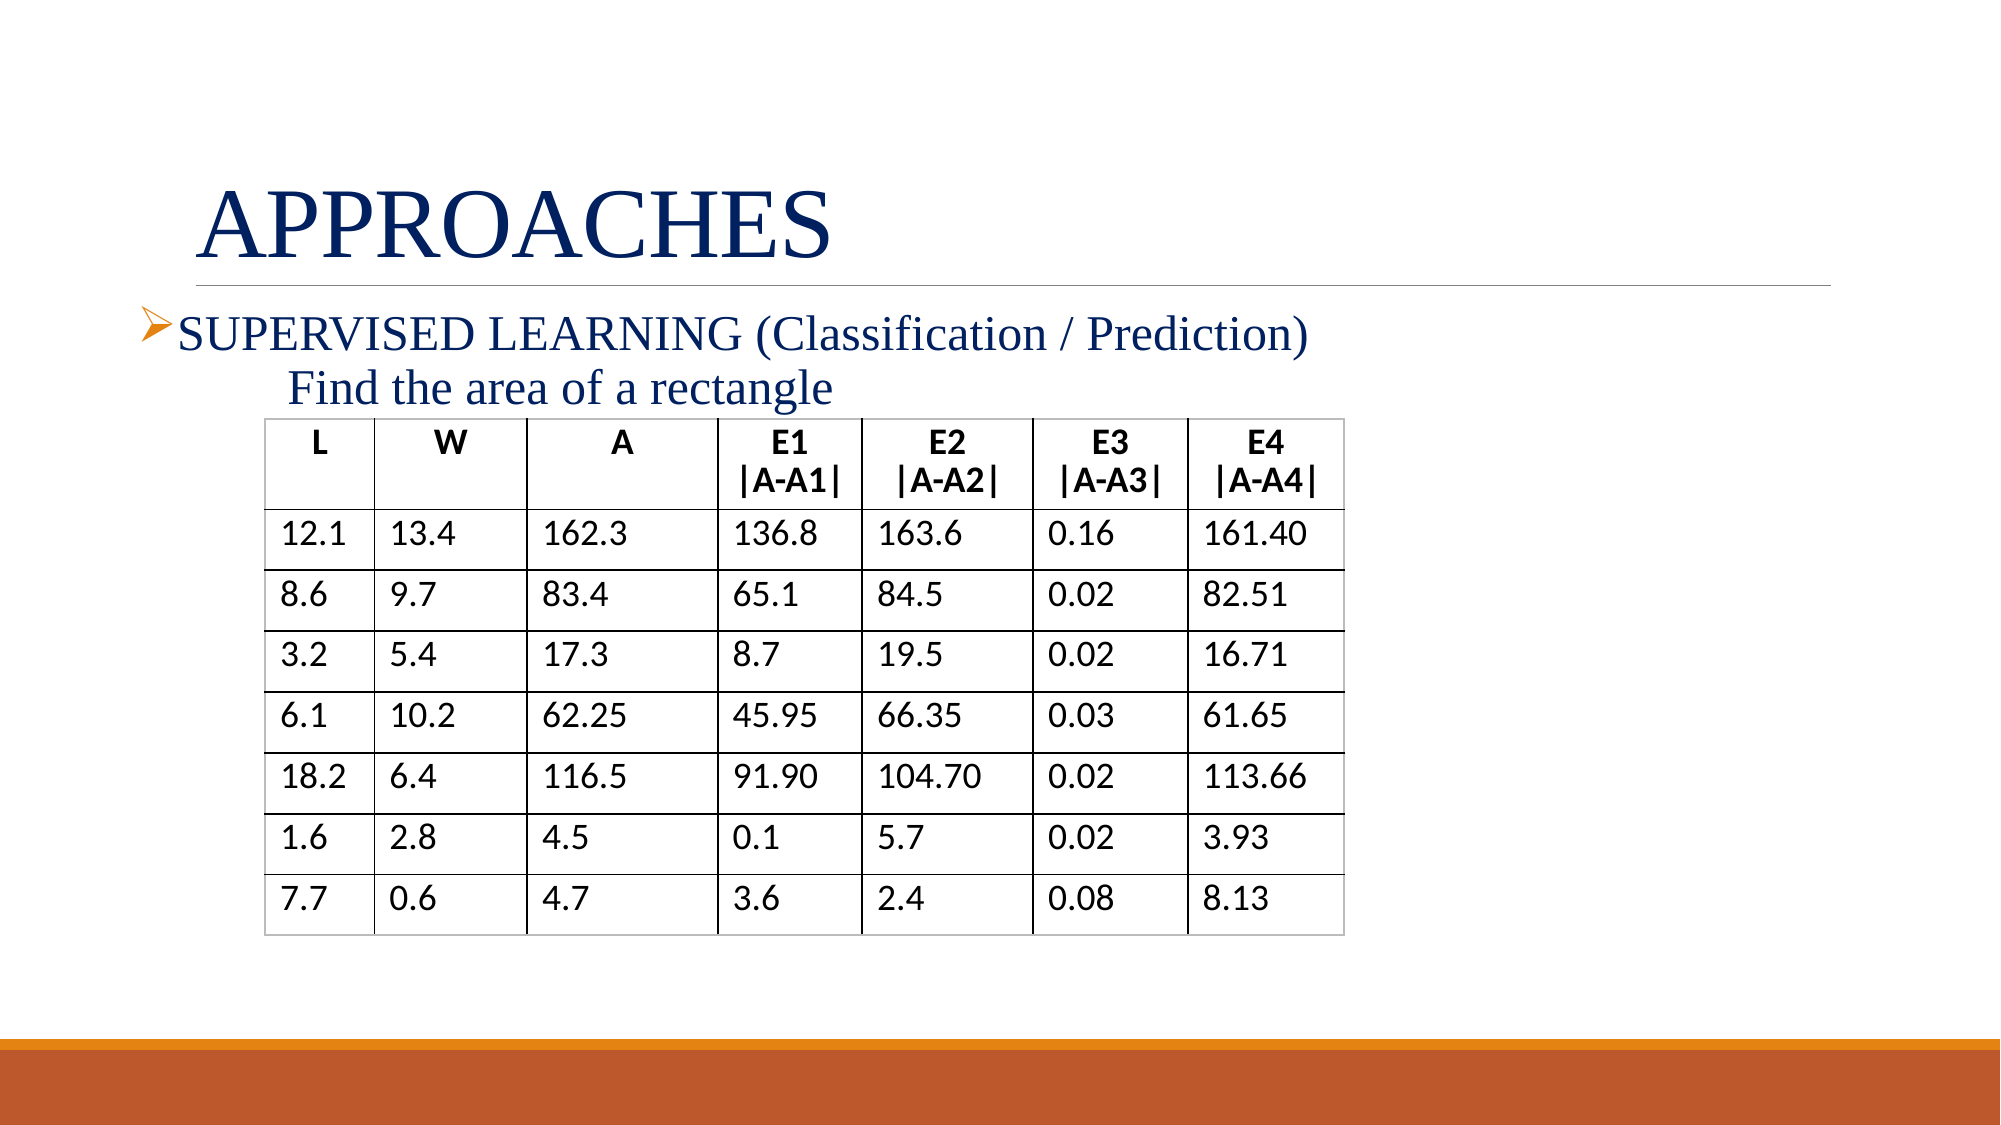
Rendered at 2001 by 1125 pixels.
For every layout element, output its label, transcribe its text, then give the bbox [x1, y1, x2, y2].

table_cell 0.02 [1034, 632, 1187, 691]
table_cell 18.2 [266, 754, 374, 813]
table_cell 62.25 [528, 693, 717, 752]
table_header L [266, 420, 374, 509]
table_cell 161.40 [1189, 510, 1343, 569]
table_cell 0.02 [1034, 815, 1187, 874]
table_cell 13.4 [375, 510, 526, 569]
table_cell 8.13 [1189, 875, 1343, 934]
table_cell 8.6 [266, 571, 374, 630]
table_cell 4.7 [528, 875, 717, 934]
table_cell 45.95 [719, 693, 861, 752]
table_cell 3.6 [719, 875, 861, 934]
list SUPERVISED LEARNING (Classification / Prediction) Find the area of a rectangle [137, 299, 1863, 1046]
table_cell 0.16 [1034, 510, 1187, 569]
table_cell 104.70 [863, 754, 1032, 813]
table_cell 5.7 [863, 815, 1032, 874]
table_cell 91.90 [719, 754, 861, 813]
table_header E2 |A-A2| [863, 420, 1032, 509]
table_cell 65.1 [719, 571, 861, 630]
table_cell 0.03 [1034, 693, 1187, 752]
table_cell 113.66 [1189, 754, 1343, 813]
table_cell 6.4 [375, 754, 526, 813]
table_cell 12.1 [266, 510, 374, 569]
table_cell 61.65 [1189, 693, 1343, 752]
table_header E4 |A-A4| [1189, 420, 1343, 509]
table_cell 1.6 [266, 815, 374, 874]
table_cell 66.35 [863, 693, 1032, 752]
table_cell 16.71 [1189, 632, 1343, 691]
table_cell 162.3 [528, 510, 717, 569]
table_cell 10.2 [375, 693, 526, 752]
table_cell 17.3 [528, 632, 717, 691]
title APPROACHES [180, 47, 1830, 285]
table_cell 2.4 [863, 875, 1032, 934]
table_cell 82.51 [1189, 571, 1343, 630]
table_cell 0.02 [1034, 754, 1187, 813]
table_header E3 |A-A3| [1034, 420, 1187, 509]
table_cell 6.1 [266, 693, 374, 752]
table_cell 5.4 [375, 632, 526, 691]
table_cell 9.7 [375, 571, 526, 630]
table_cell 163.6 [863, 510, 1032, 569]
table_cell 83.4 [528, 571, 717, 630]
table_cell 0.02 [1034, 571, 1187, 630]
table_header E1 |A-A1| [719, 420, 861, 509]
table_cell 116.5 [528, 754, 717, 813]
table_cell 8.7 [719, 632, 861, 691]
table_cell 136.8 [719, 510, 861, 569]
table_header W [375, 420, 526, 509]
table_cell 3.2 [266, 632, 374, 691]
table_cell 7.7 [266, 875, 374, 934]
table_cell 4.5 [528, 815, 717, 874]
table_header A [528, 420, 717, 509]
table_cell 0.6 [375, 875, 526, 934]
table_cell 2.8 [375, 815, 526, 874]
table_cell 84.5 [863, 571, 1032, 630]
table_cell 19.5 [863, 632, 1032, 691]
table_cell 0.1 [719, 815, 861, 874]
table_cell 3.93 [1189, 815, 1343, 874]
table_cell 0.08 [1034, 875, 1187, 934]
